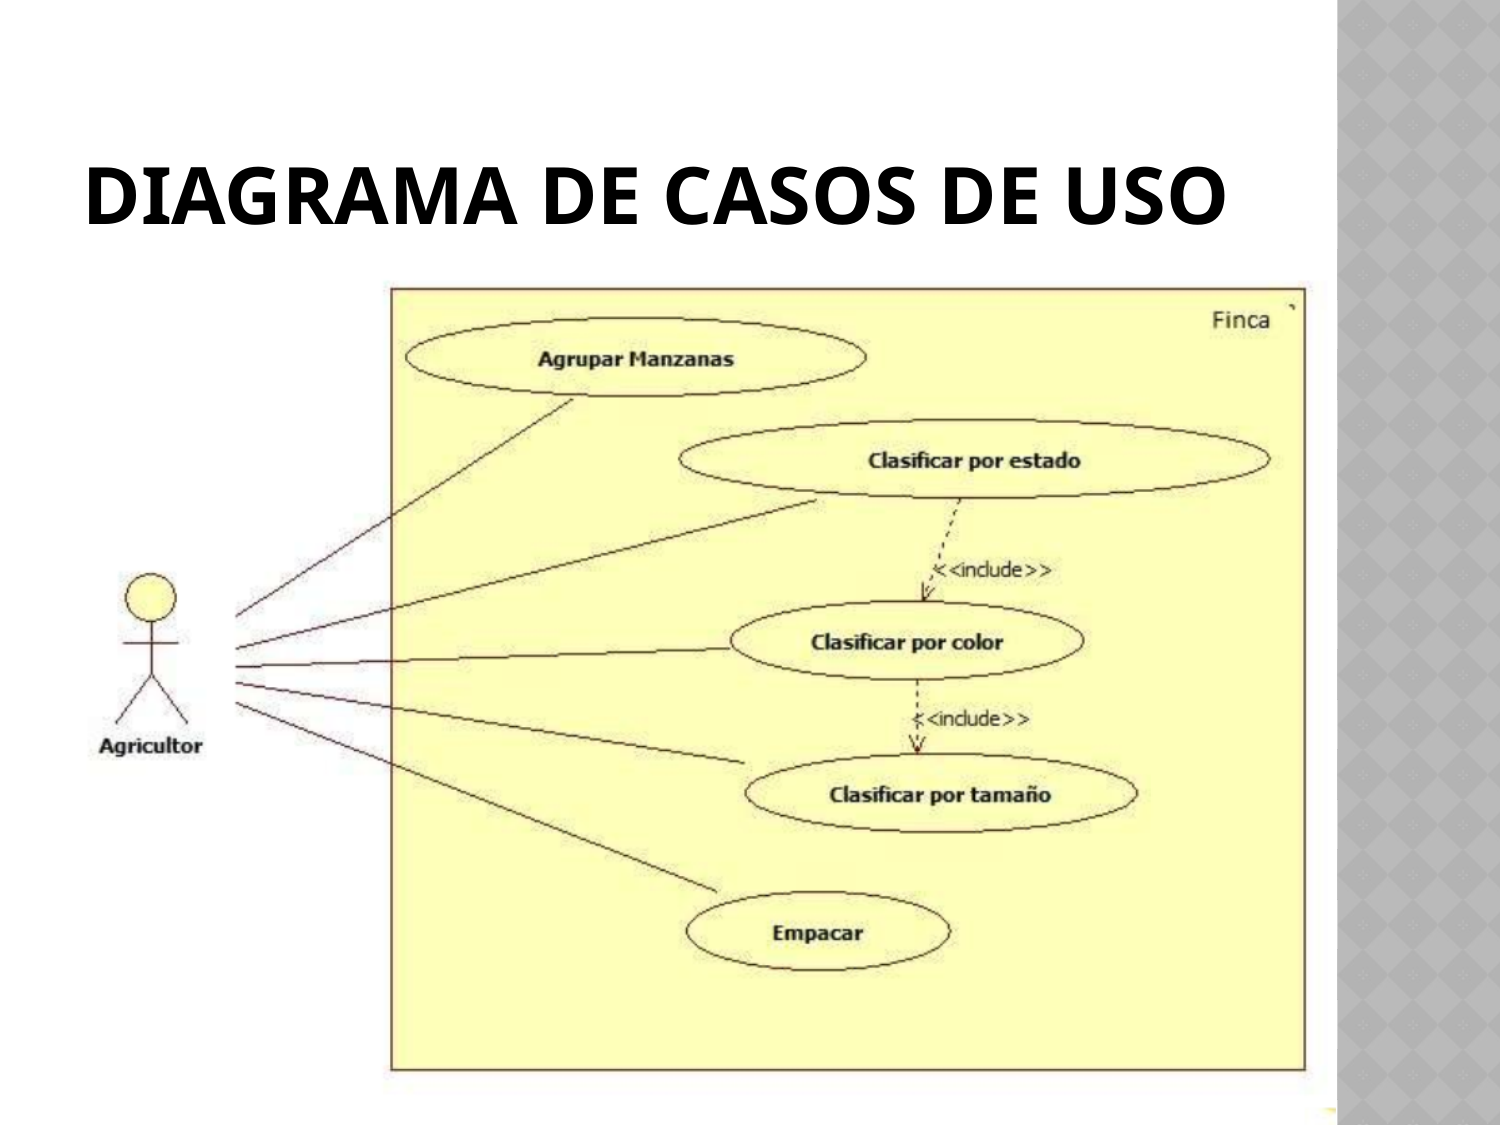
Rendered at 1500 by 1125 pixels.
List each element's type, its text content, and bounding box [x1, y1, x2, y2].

title DIAGRAMA DE CASOS DE USO [75, 52, 1263, 240]
picture [0, 245, 1336, 1125]
